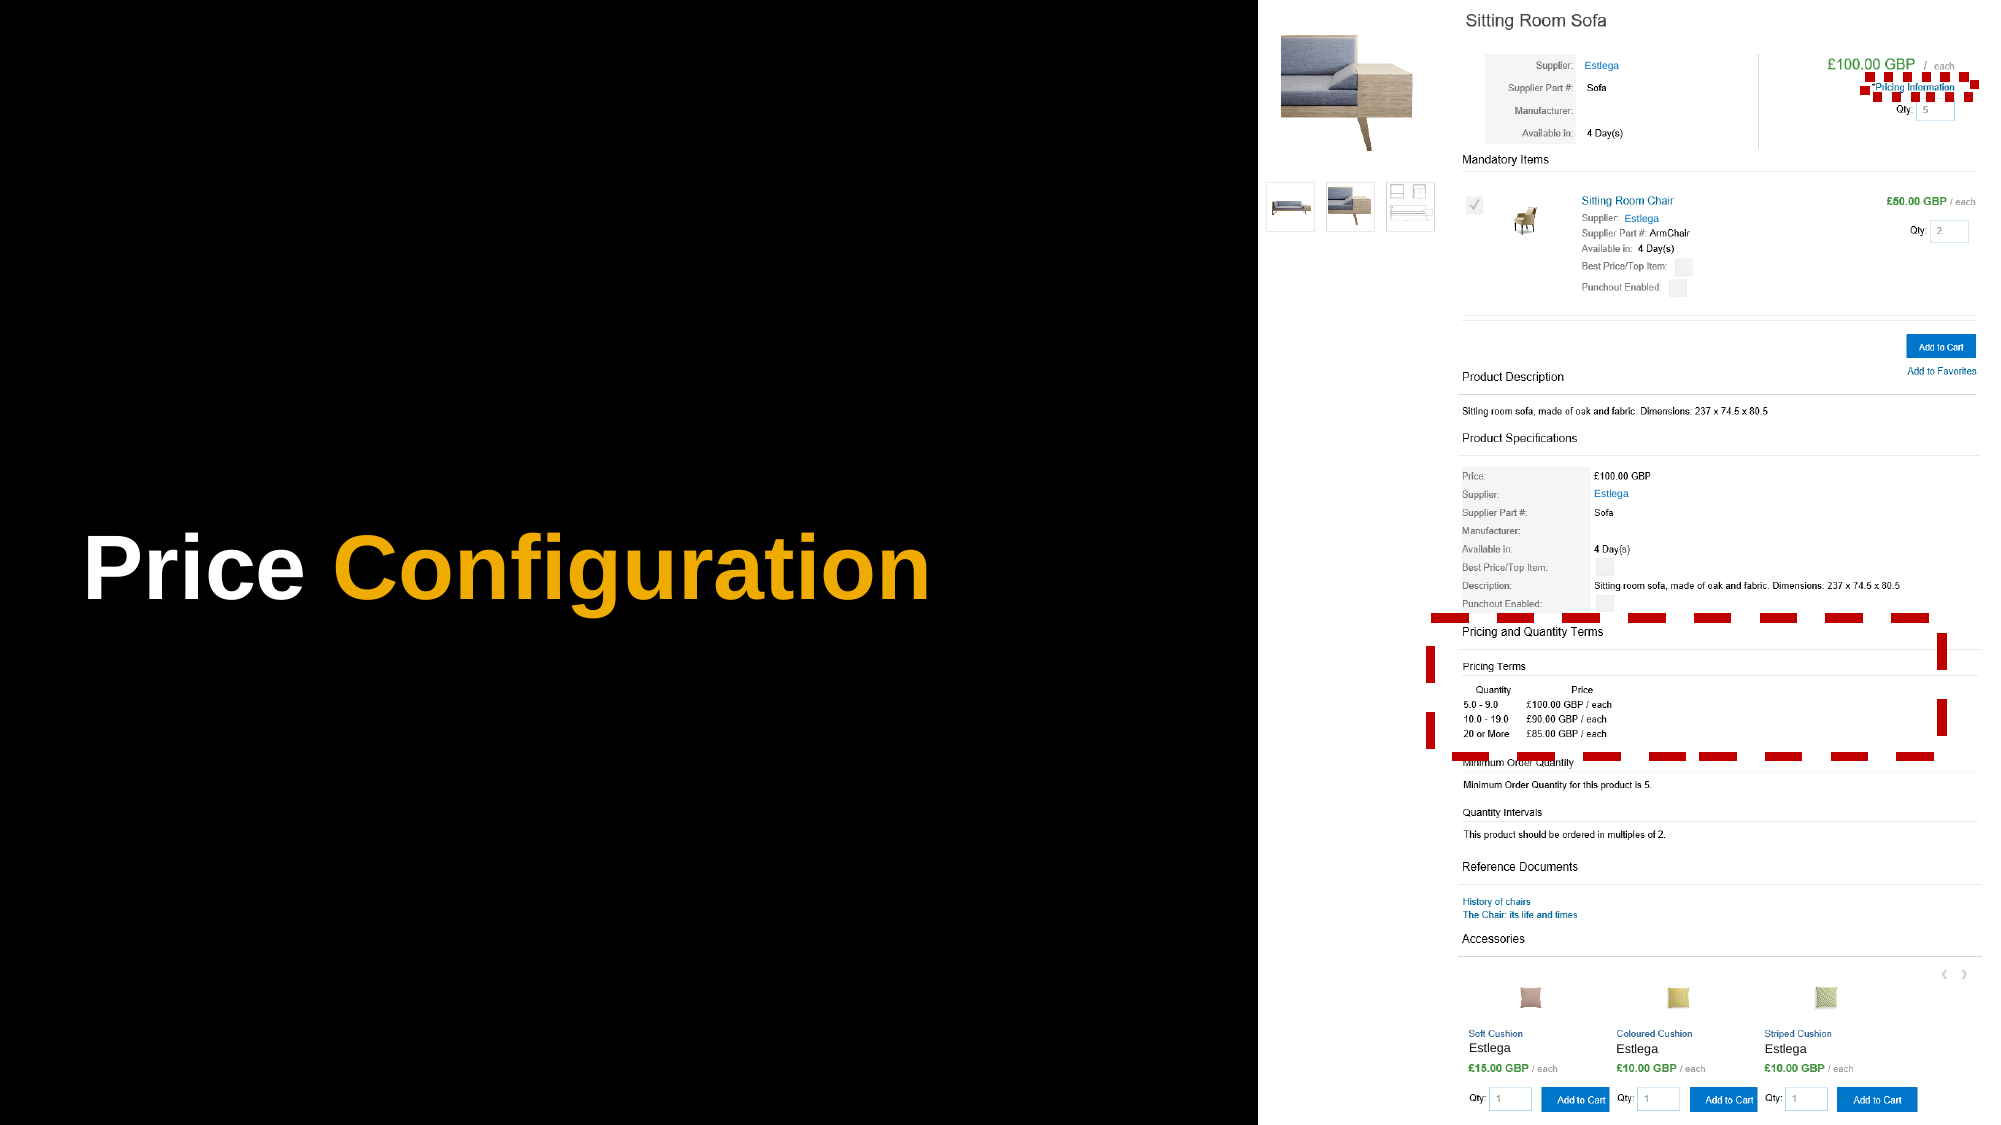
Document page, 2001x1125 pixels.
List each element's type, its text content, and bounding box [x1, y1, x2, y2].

picture [1257, 0, 2001, 1125]
title Price Configuration [82, 506, 1147, 619]
